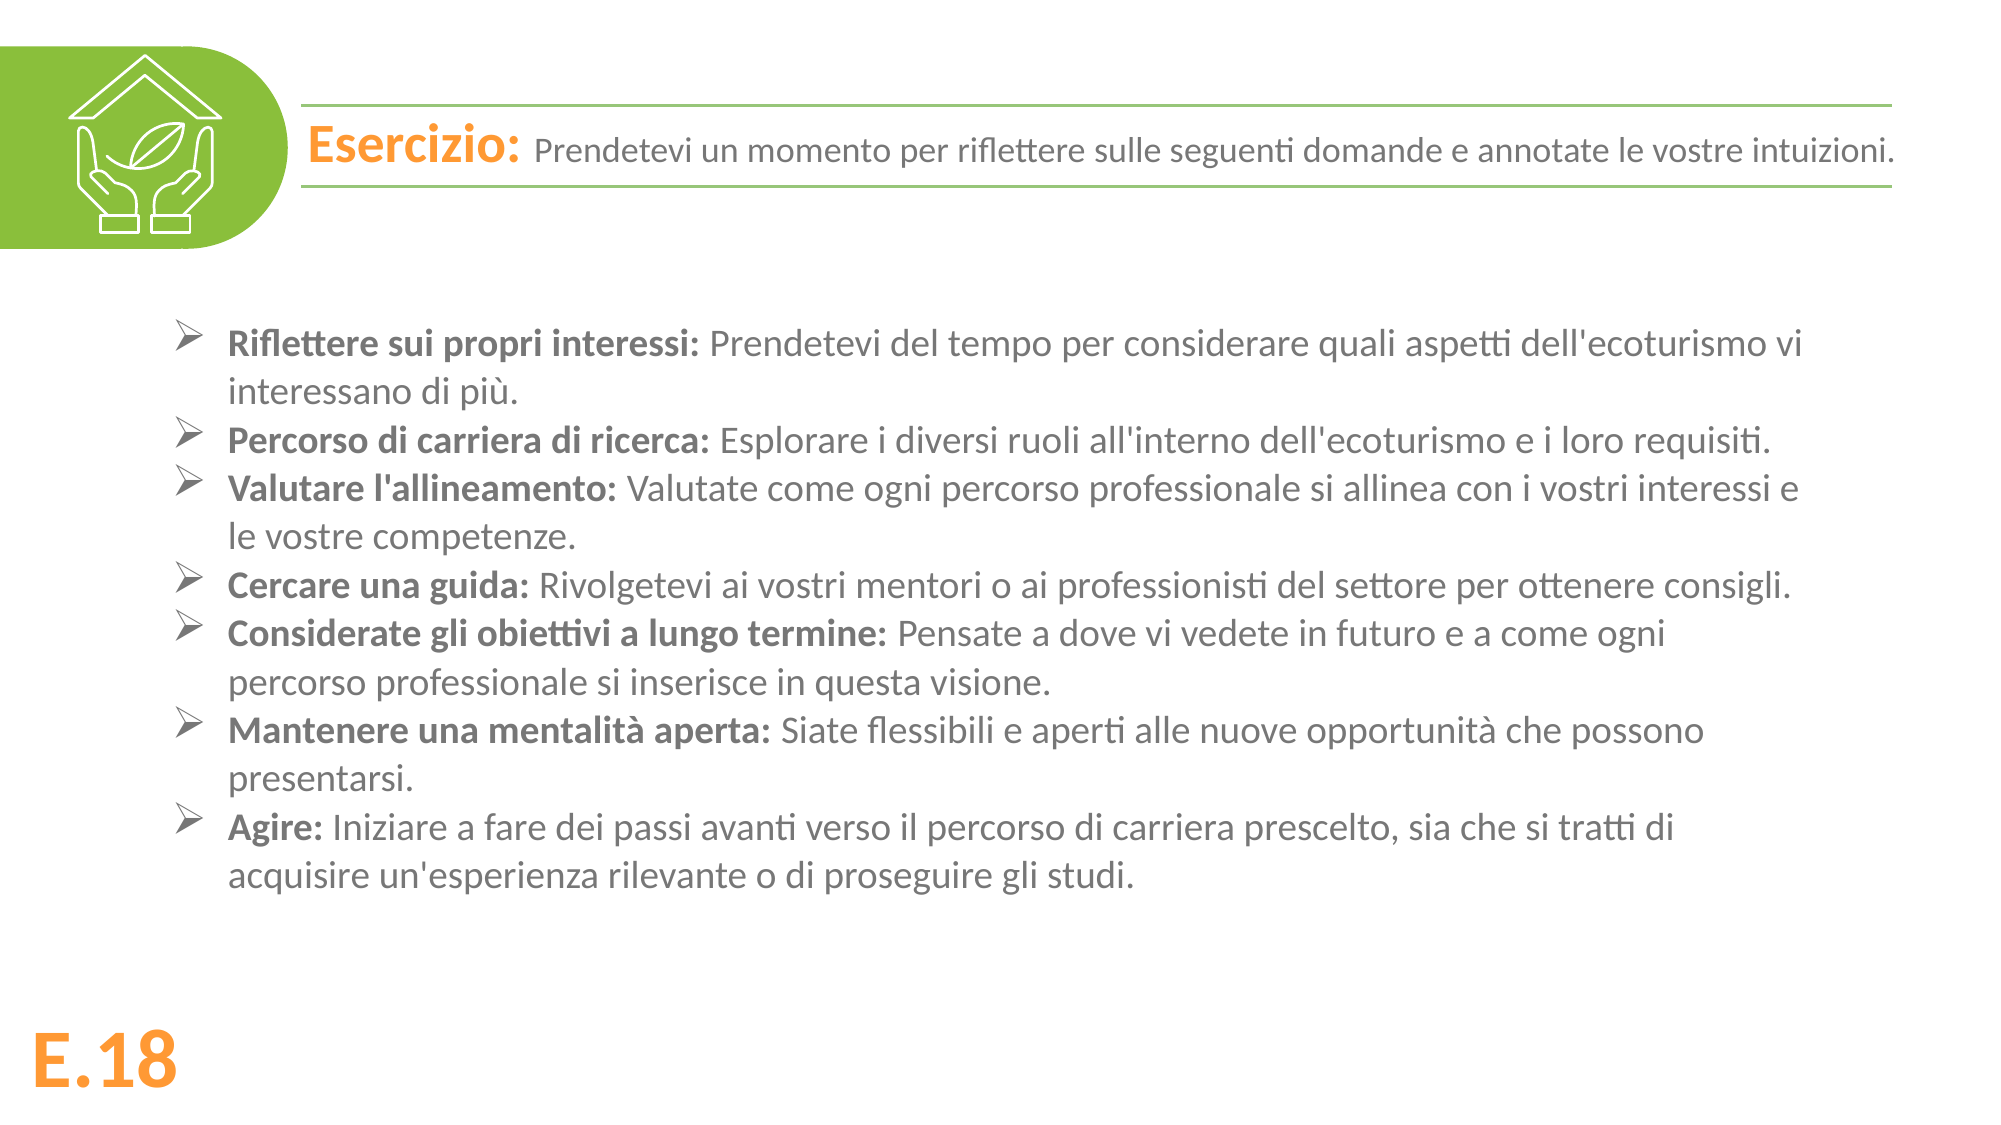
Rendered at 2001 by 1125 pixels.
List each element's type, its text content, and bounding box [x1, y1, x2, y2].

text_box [68, 54, 222, 233]
list Esercizio: Prendetevi un momento per riflettere sulle seguenti domande e annotate le vostre intuizioni. [287, 77, 1948, 249]
list Riflettere sui propri interessi: Prendetevi del tempo per considerare quali aspetti dell'ecoturismo vi interessano di più. Percorso di carriera di ricerca: Esplorare i diversi ruoli all'interno dell'ecoturismo e i loro requisiti. Valutare l'allineamento: Valutate come ogni percorso professionale si allinea con i vostri interessi e le vostre competenze. Cercare una guida: Rivolgetevi ai vostri mentori o ai professionisti del settore per ottenere consigli. Considerate gli obiettivi a lungo termine: Pensate a dove vi vedete in futuro e a come ogni percorso professionale si inserisce in questa visione. Mantenere una mentalità aperta: Siate flessibili e aperti alle nuove opportunità che possono presentarsi. Agire: Iniziare a fare dei passi avanti verso il percorso di carriera prescelto, sia che si tratti di acquisire un'esperienza rilevante o di proseguire gli studi. [106, 296, 1835, 964]
text_box [0, 46, 288, 249]
text_box E.18 [11, 1019, 300, 1125]
